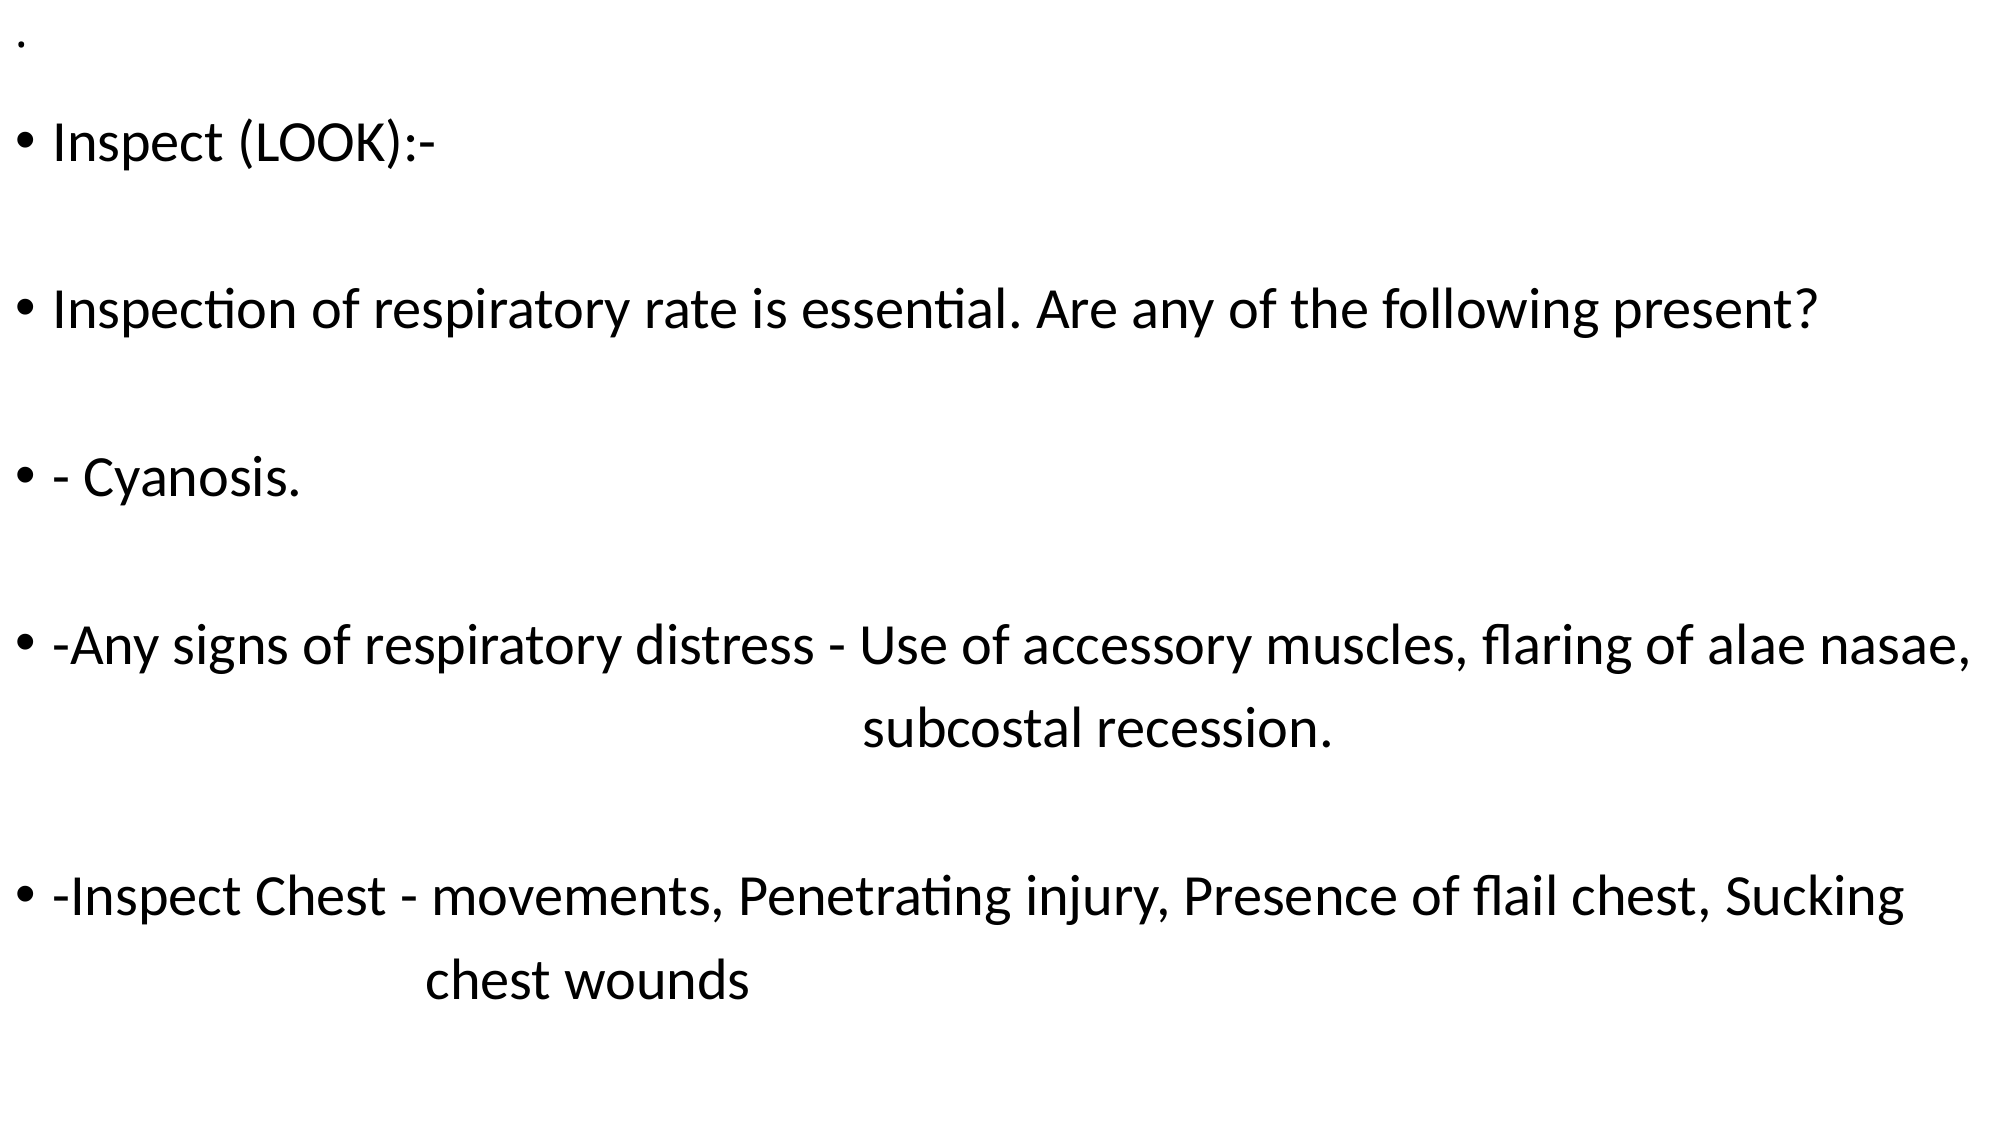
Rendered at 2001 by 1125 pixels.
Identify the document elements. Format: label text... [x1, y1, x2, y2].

title . [0, 0, 1863, 66]
list Inspect (LOOK):- Inspection of respiratory rate is essential. Are any of the following present? - Cyanosis. -Any signs of respiratory distress - Use of accessory muscles, flaring of alae nasae, subcostal recession. -Inspect Chest - movements, Penetrating injury, Presence of flail chest, Sucking chest wounds [0, 103, 2000, 1125]
